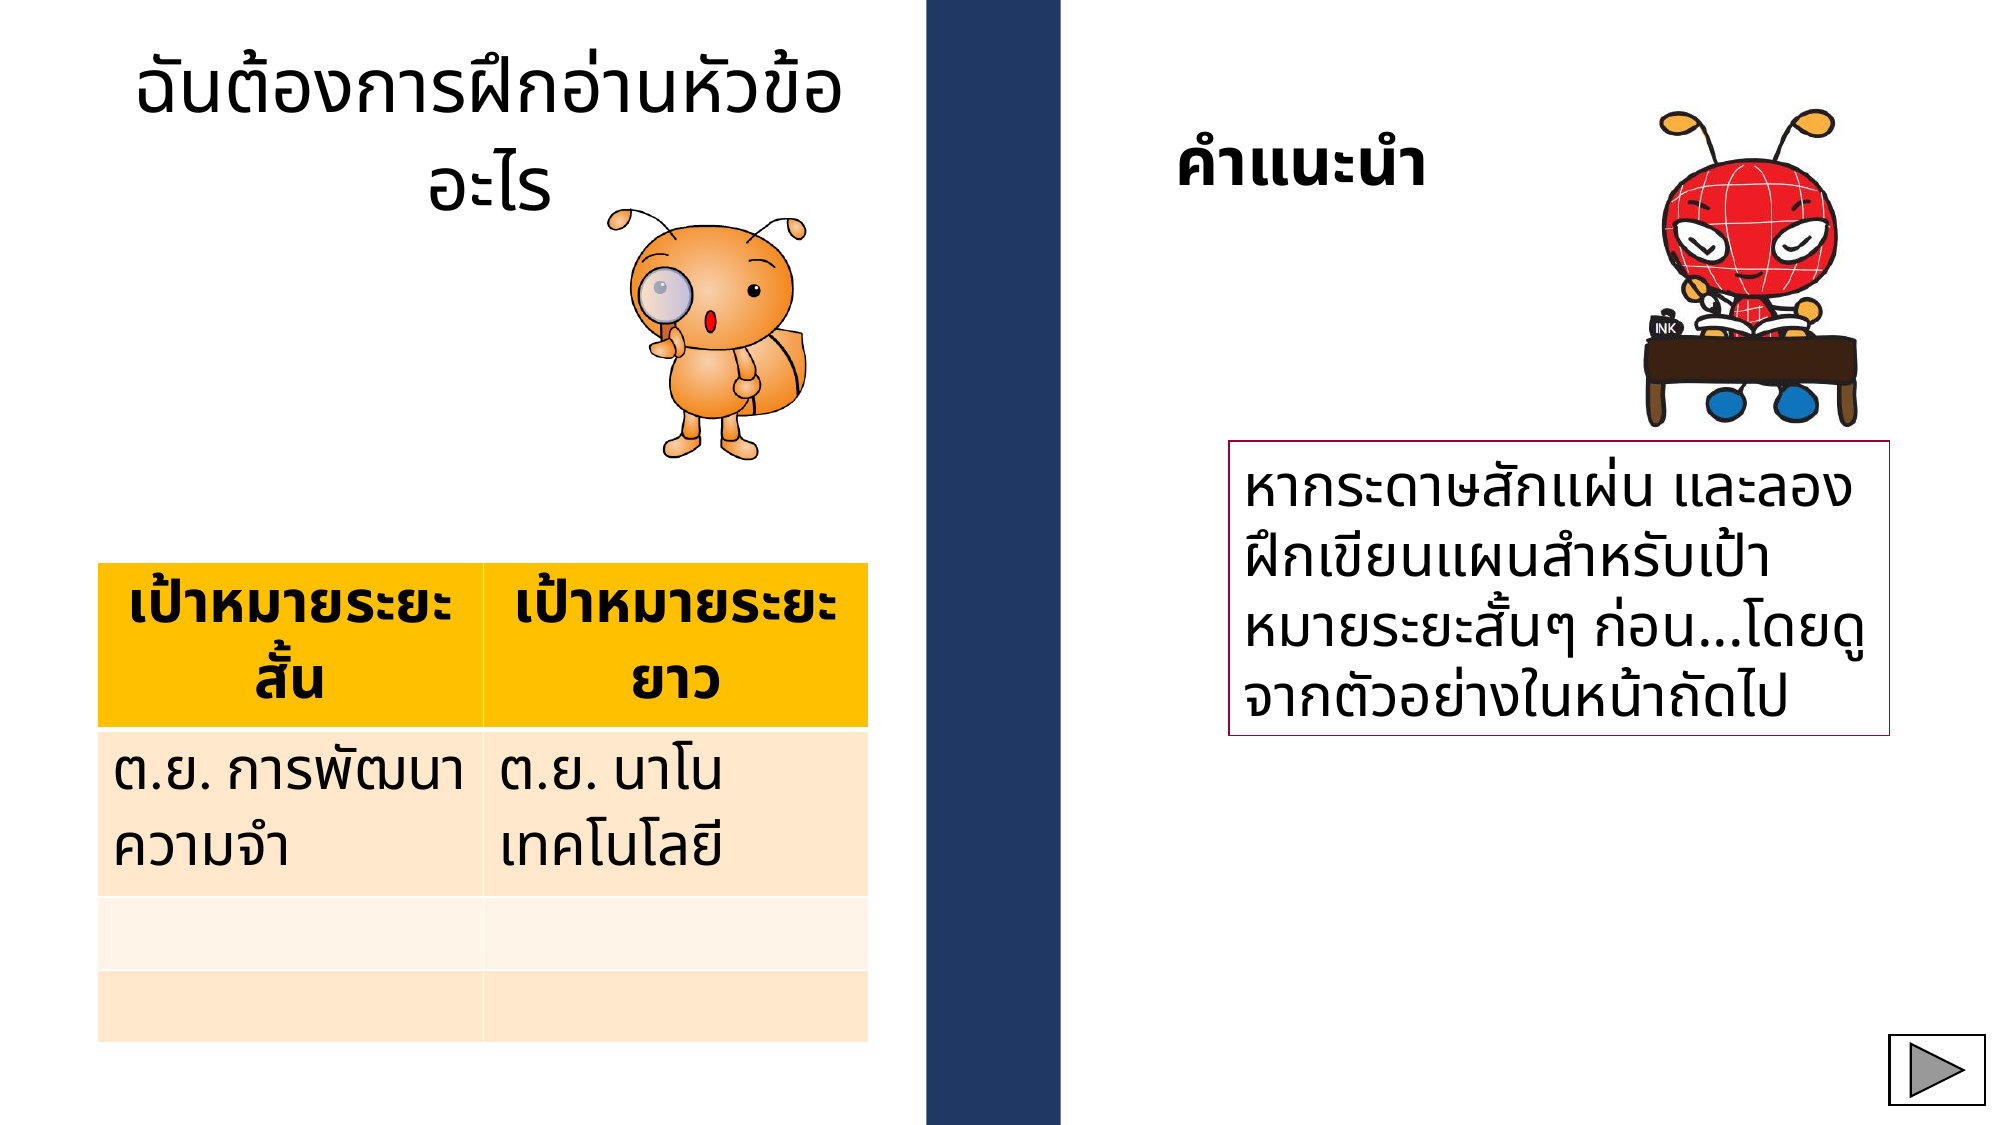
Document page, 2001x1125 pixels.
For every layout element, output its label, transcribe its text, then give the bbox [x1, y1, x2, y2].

table_cell [484, 898, 868, 969]
picture [607, 208, 807, 461]
text_box [925, 0, 1062, 1125]
text_box [1888, 1034, 1986, 1106]
table_cell ต.ย. การพัฒนาความจำ [98, 732, 483, 896]
text_box คำแนะนำ [1060, 110, 1544, 208]
table_header เป้าหมายระยะสั้น [98, 563, 483, 727]
picture [1641, 107, 1865, 433]
table_cell [98, 971, 483, 1042]
table_cell ต.ย. นาโนเทคโนโลยี [484, 732, 868, 896]
table_cell [484, 971, 868, 1042]
text_box หากระดาษสักแผ่น และลองฝึกเขียนแผนสำหรับเป้าหมายระยะสั้นๆ ก่อน...โดยดูจากตัวอย่างในหน้าถัดไป [1228, 441, 1890, 736]
table_header ฉันต้องการฝึกอ่านหัวข้ออะไร [75, 38, 904, 464]
table_cell [98, 898, 483, 969]
table_header เป้าหมายระยะยาว [484, 563, 868, 727]
